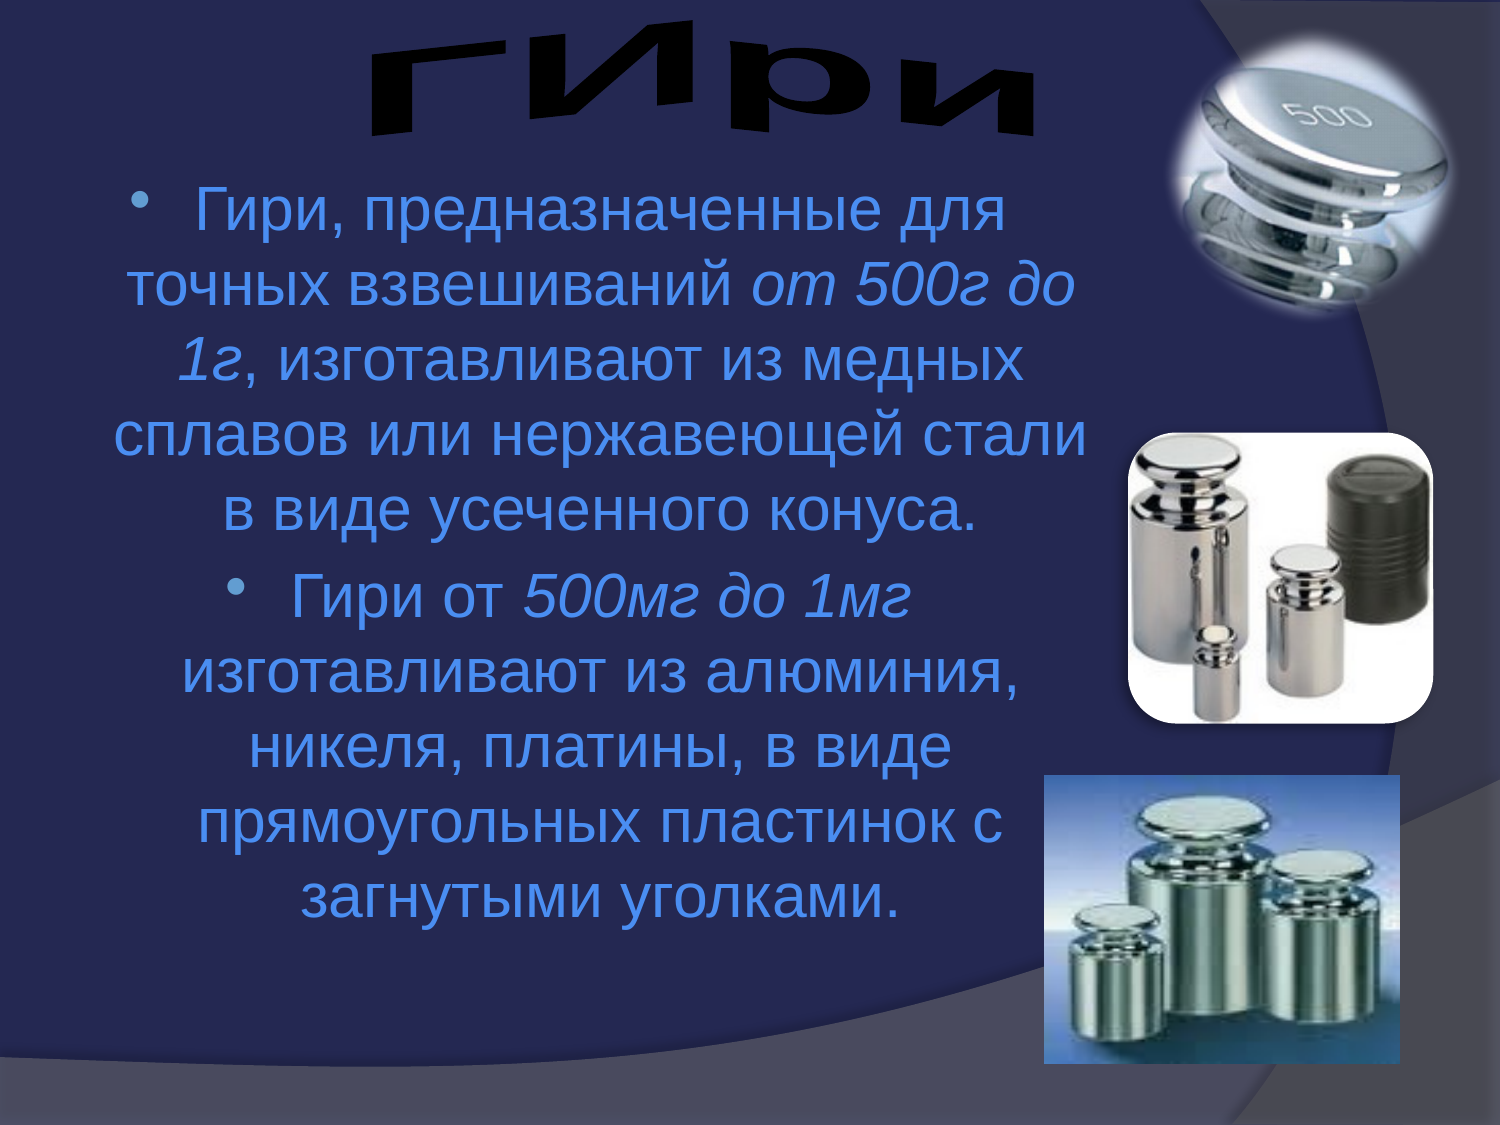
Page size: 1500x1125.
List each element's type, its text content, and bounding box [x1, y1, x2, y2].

picture [1127, 432, 1434, 724]
picture [1044, 774, 1400, 1064]
list Гири, предназначенные для точных взвешиваний от 500г до 1г, изготавливают из медных сплавов или нержавеющей стали в виде усеченного конуса. Гири от 500мг до 1мг изготавливают из алюминия, никеля, платины, в виде прямоугольных пластинок с загнутыми уголками. [29, 160, 1105, 1005]
picture [1158, 22, 1465, 328]
